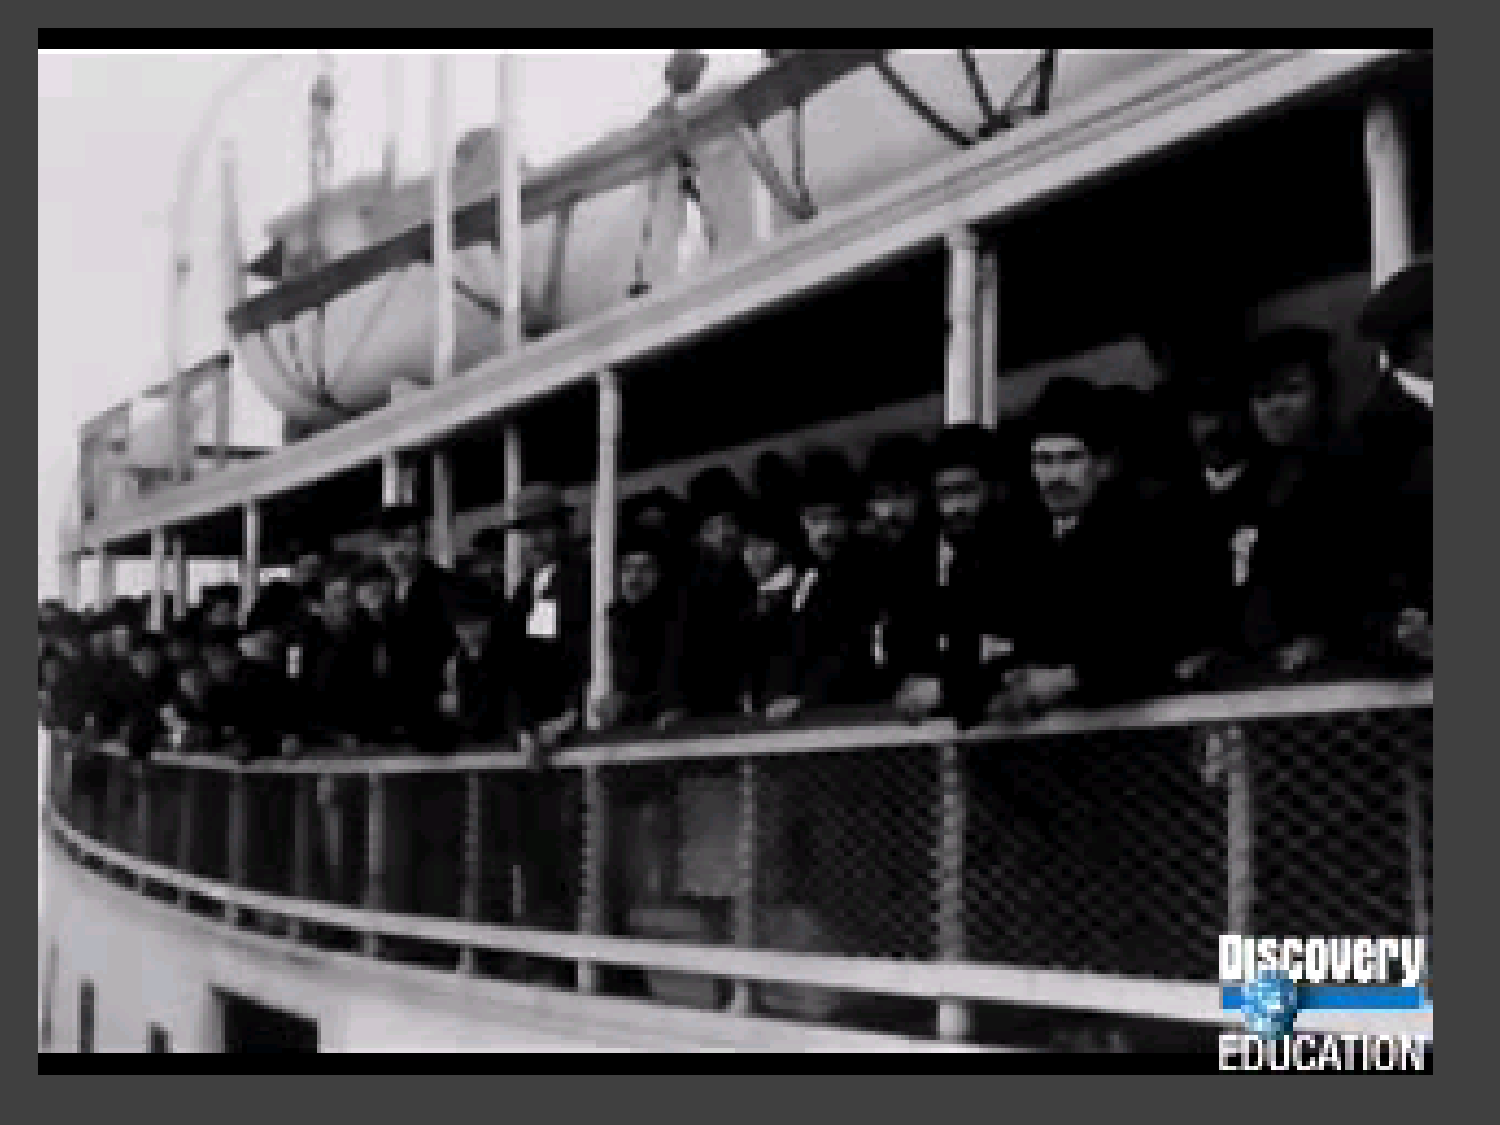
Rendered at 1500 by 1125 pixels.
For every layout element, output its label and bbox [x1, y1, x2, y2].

text_box [37, 27, 1434, 1076]
